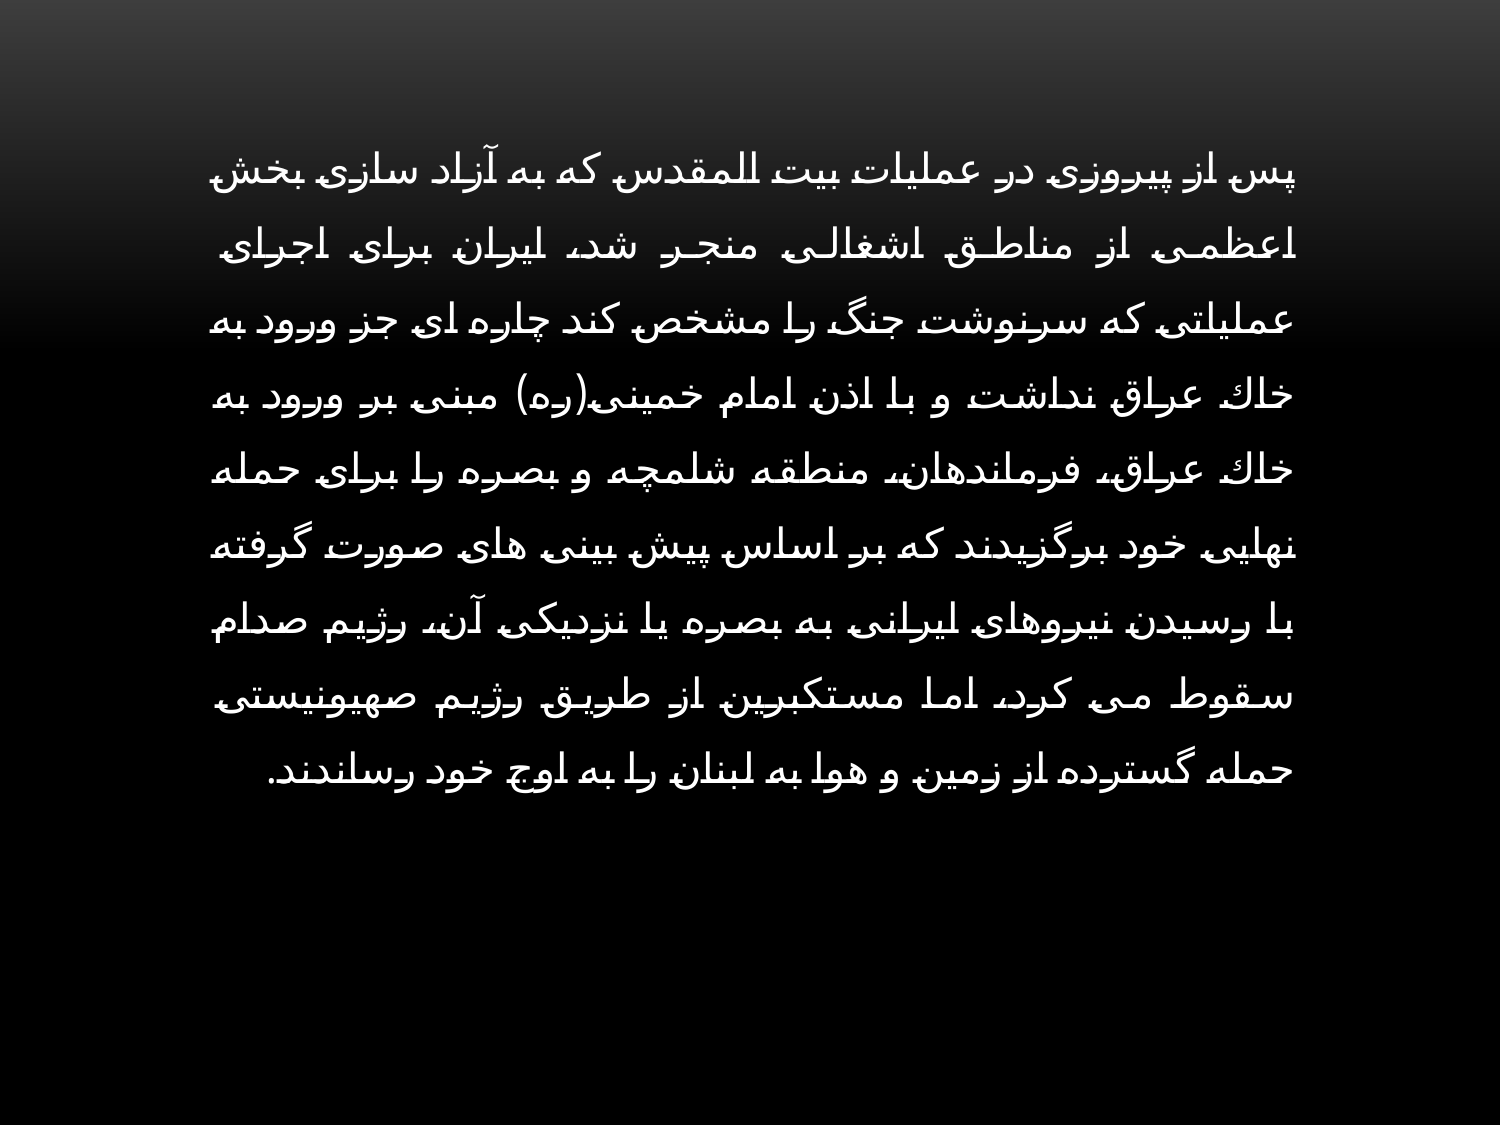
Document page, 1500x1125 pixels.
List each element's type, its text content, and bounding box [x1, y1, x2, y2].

list پس از پيروزى در عمليات بيت المقدس كه به آزاد سازى بخش اعظمى از مناطق اشغالى منجر شد، ايران براى اجراى عملياتى كه سرنوشت جنگ را مشخص كند چاره اى جز ورود به خاك عراق نداشت و با اذن امام خمينى(ره) مبنى بر ورود به خاك عراق، فرماندهان، منطقه شلمچه و بصره را براى حمله نهايى خود برگزيدند كه بر اساس پيش بينى هاى صورت گرفته با رسيدن نيروهاى ايرانى به بصره يا نزديكى آن، رژيم صدام سقوط می کرد، اما مستکبرین از طریق رژیم صهیونیستی حمله گسترده از زمين و هوا به لبنان را به اوج خود رساندند. [194, 208, 1311, 800]
